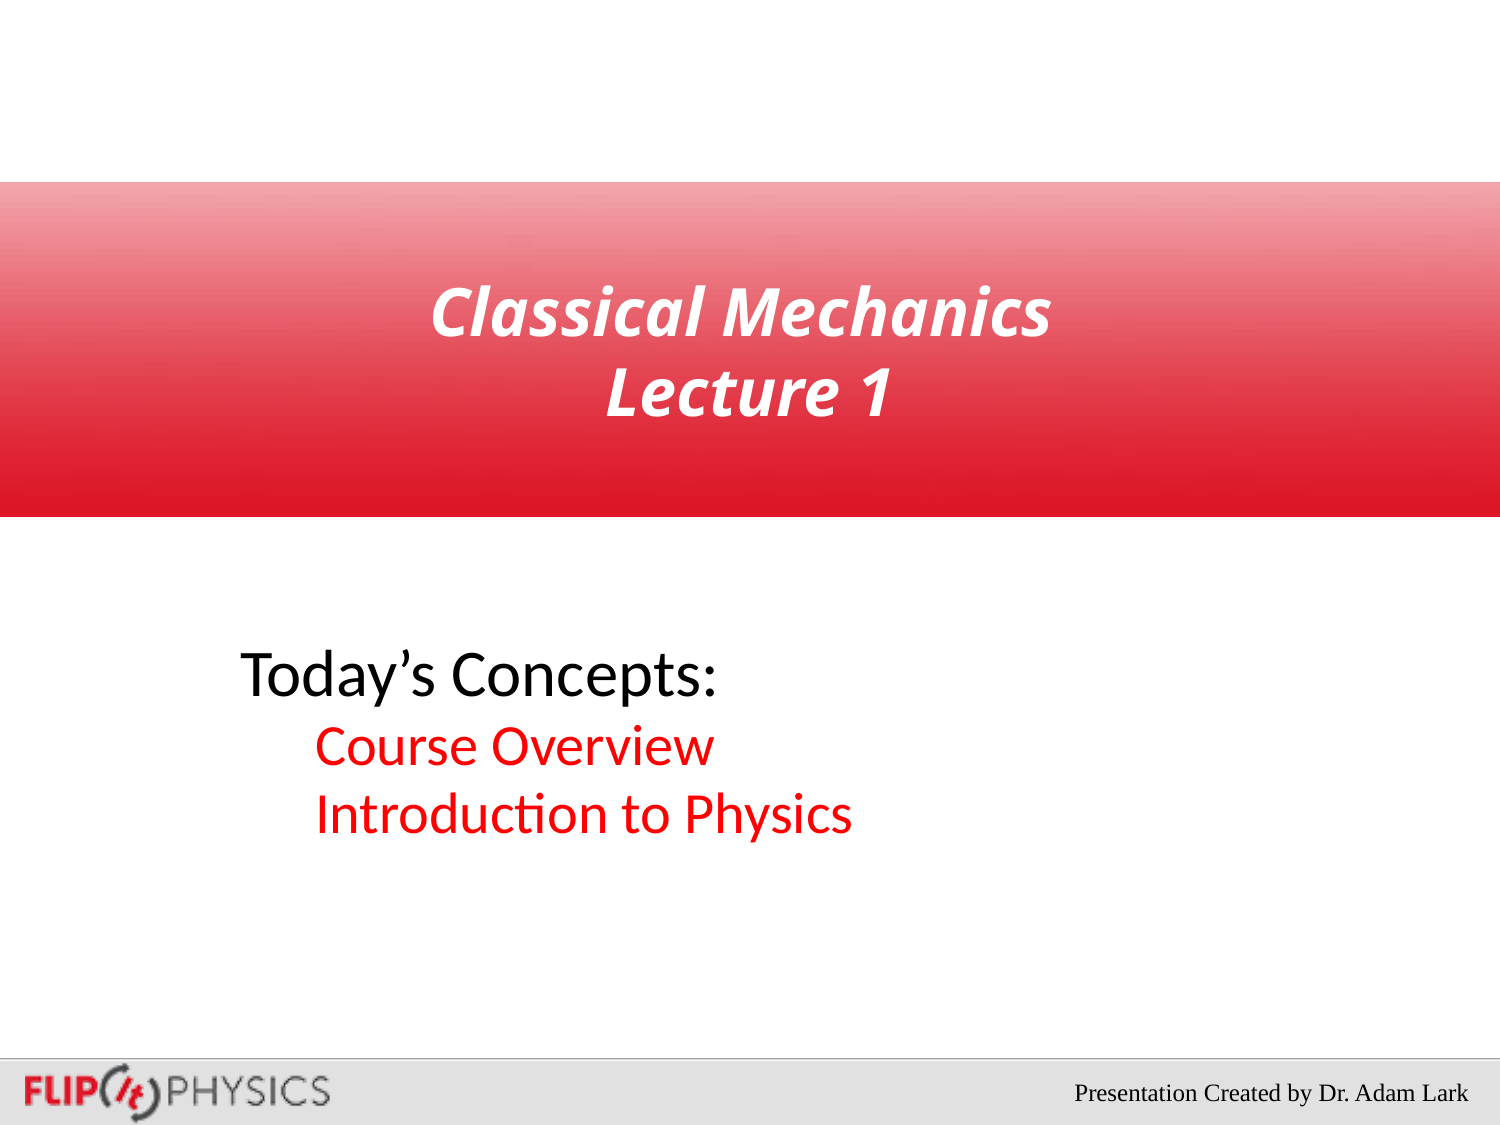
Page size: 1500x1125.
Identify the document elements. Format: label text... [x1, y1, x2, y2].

subtitle Today’s Concepts: Course Overview Introduction to Physics [225, 637, 1275, 925]
picture [0, 1058, 1500, 1125]
text_box Presentation Created by Dr. Adam Lark [1059, 1069, 1491, 1115]
title Classical Mechanics Lecture 1 [112, 228, 1388, 470]
picture [0, 182, 1500, 517]
